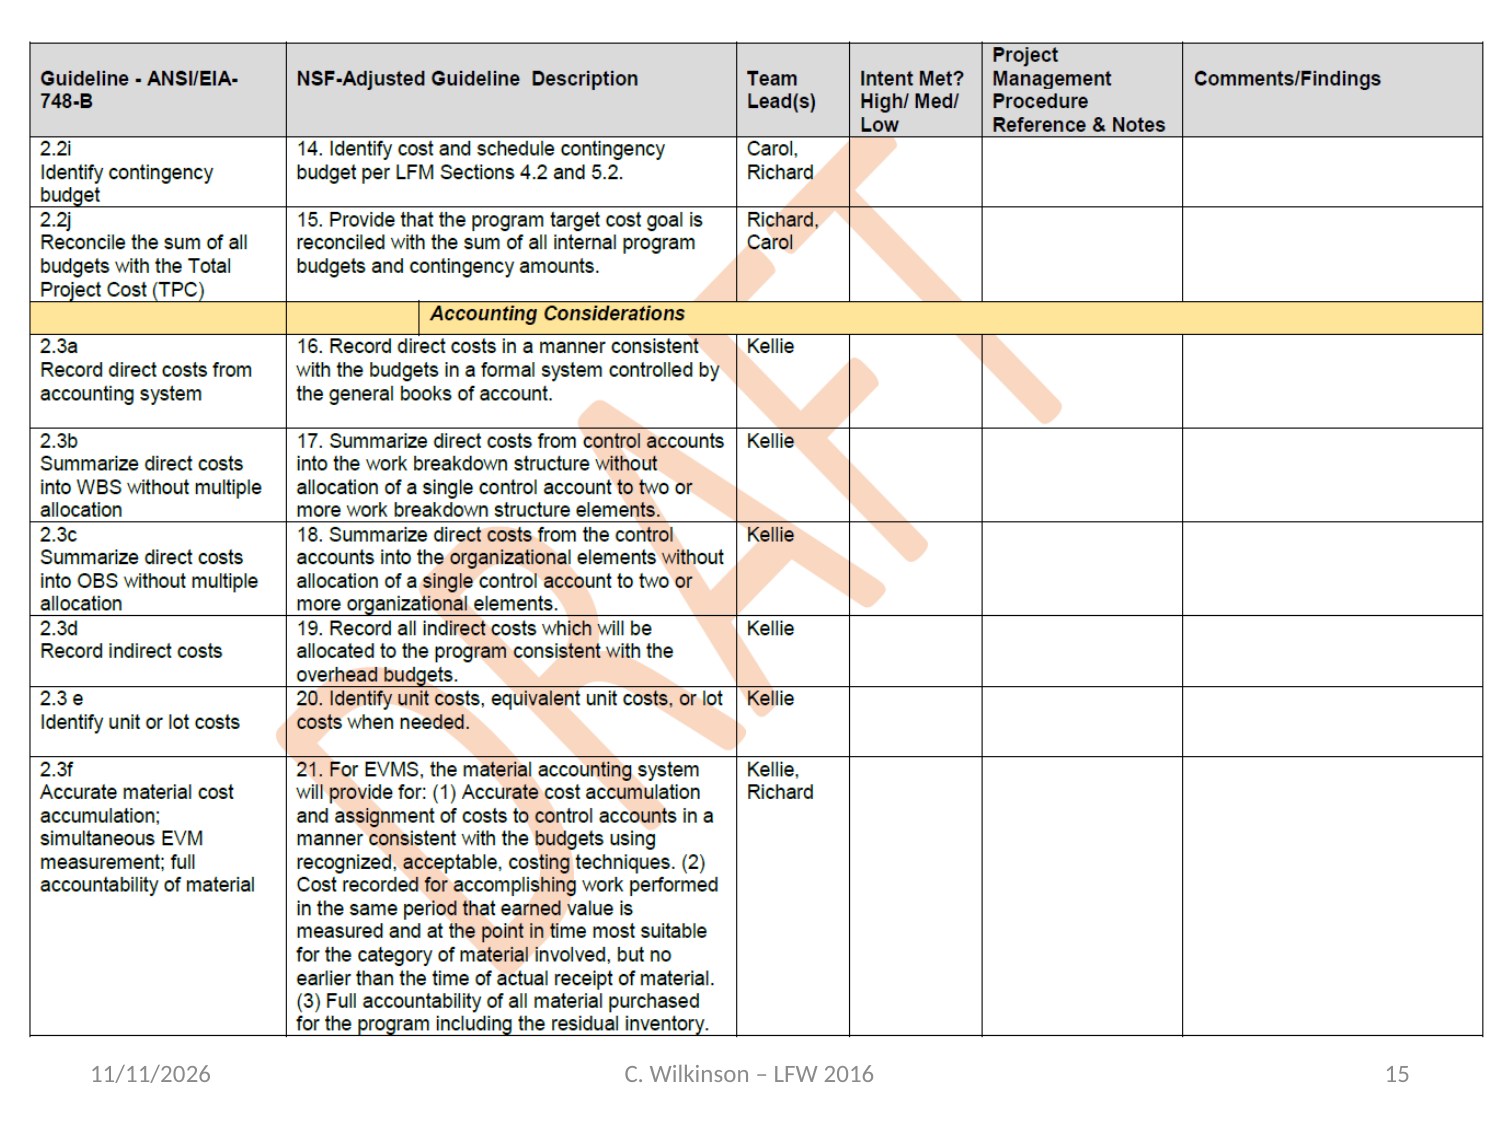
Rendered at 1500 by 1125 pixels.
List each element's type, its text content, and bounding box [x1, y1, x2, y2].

footer C. Wilkinson – LFW 2016 [512, 1051, 988, 1103]
picture [24, 37, 1490, 1043]
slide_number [75, 1051, 425, 1103]
slide_number 15 [1074, 1051, 1425, 1103]
